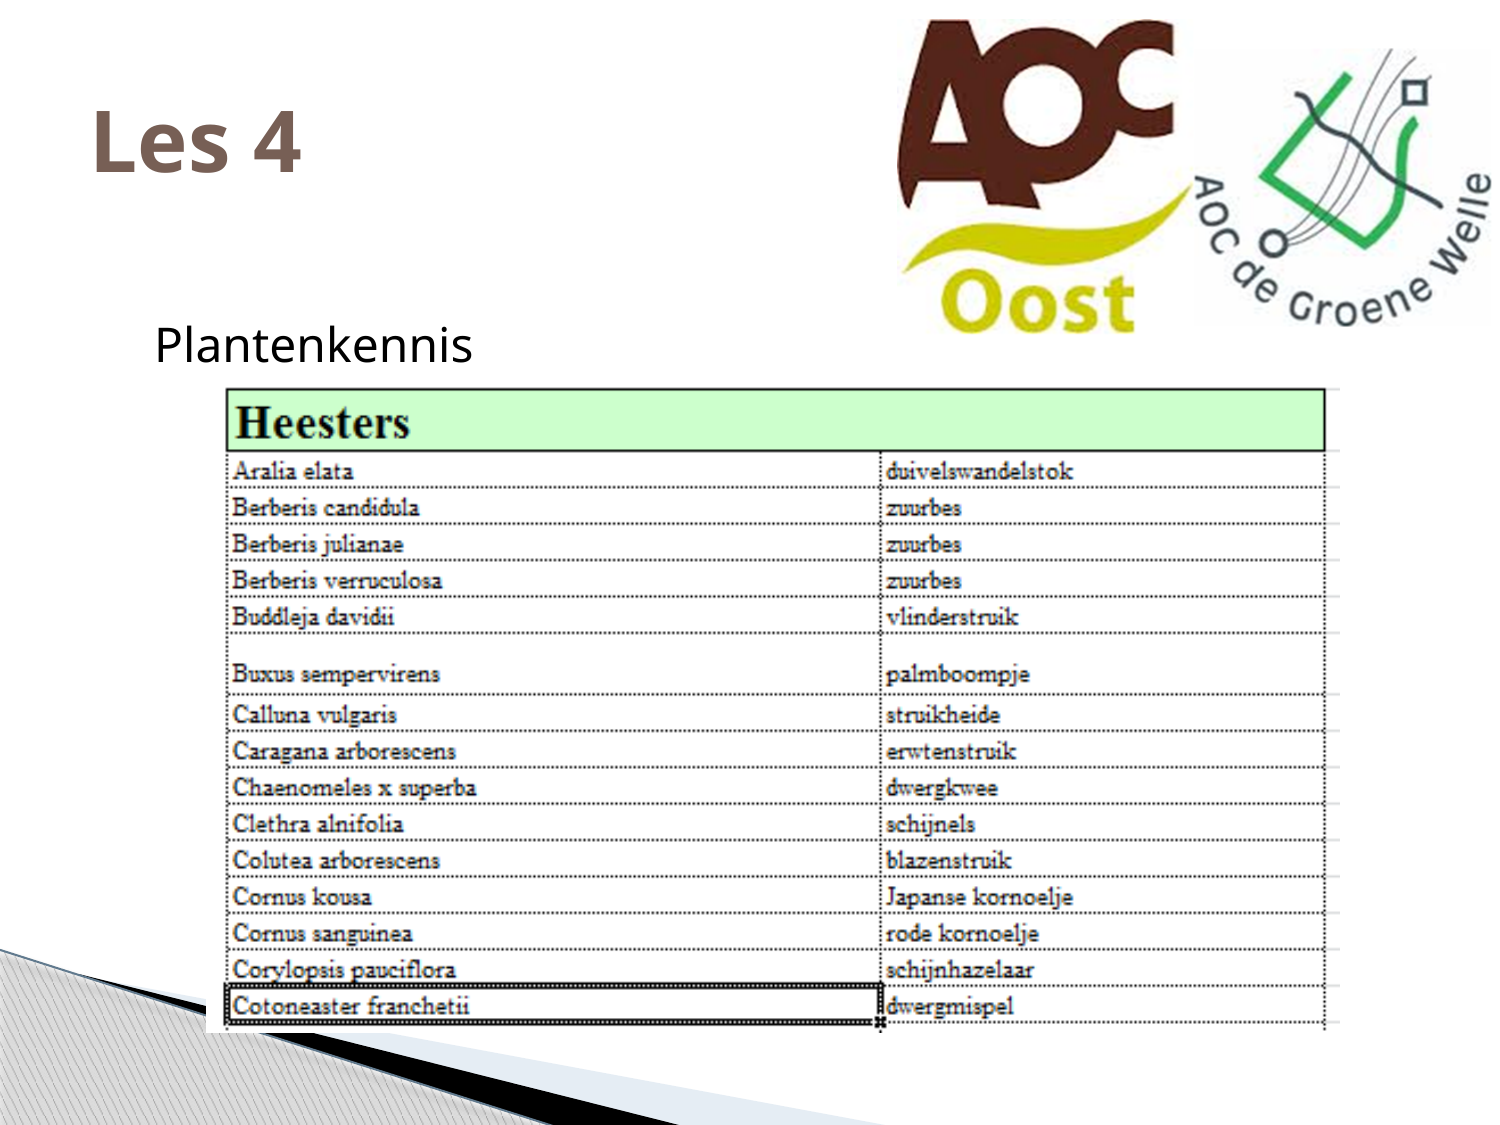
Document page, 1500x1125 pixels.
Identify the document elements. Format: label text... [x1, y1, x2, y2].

list Plantenkennis [75, 243, 1425, 986]
picture [897, 18, 1500, 357]
picture [206, 382, 1340, 1034]
title Les 4 [75, 45, 891, 233]
